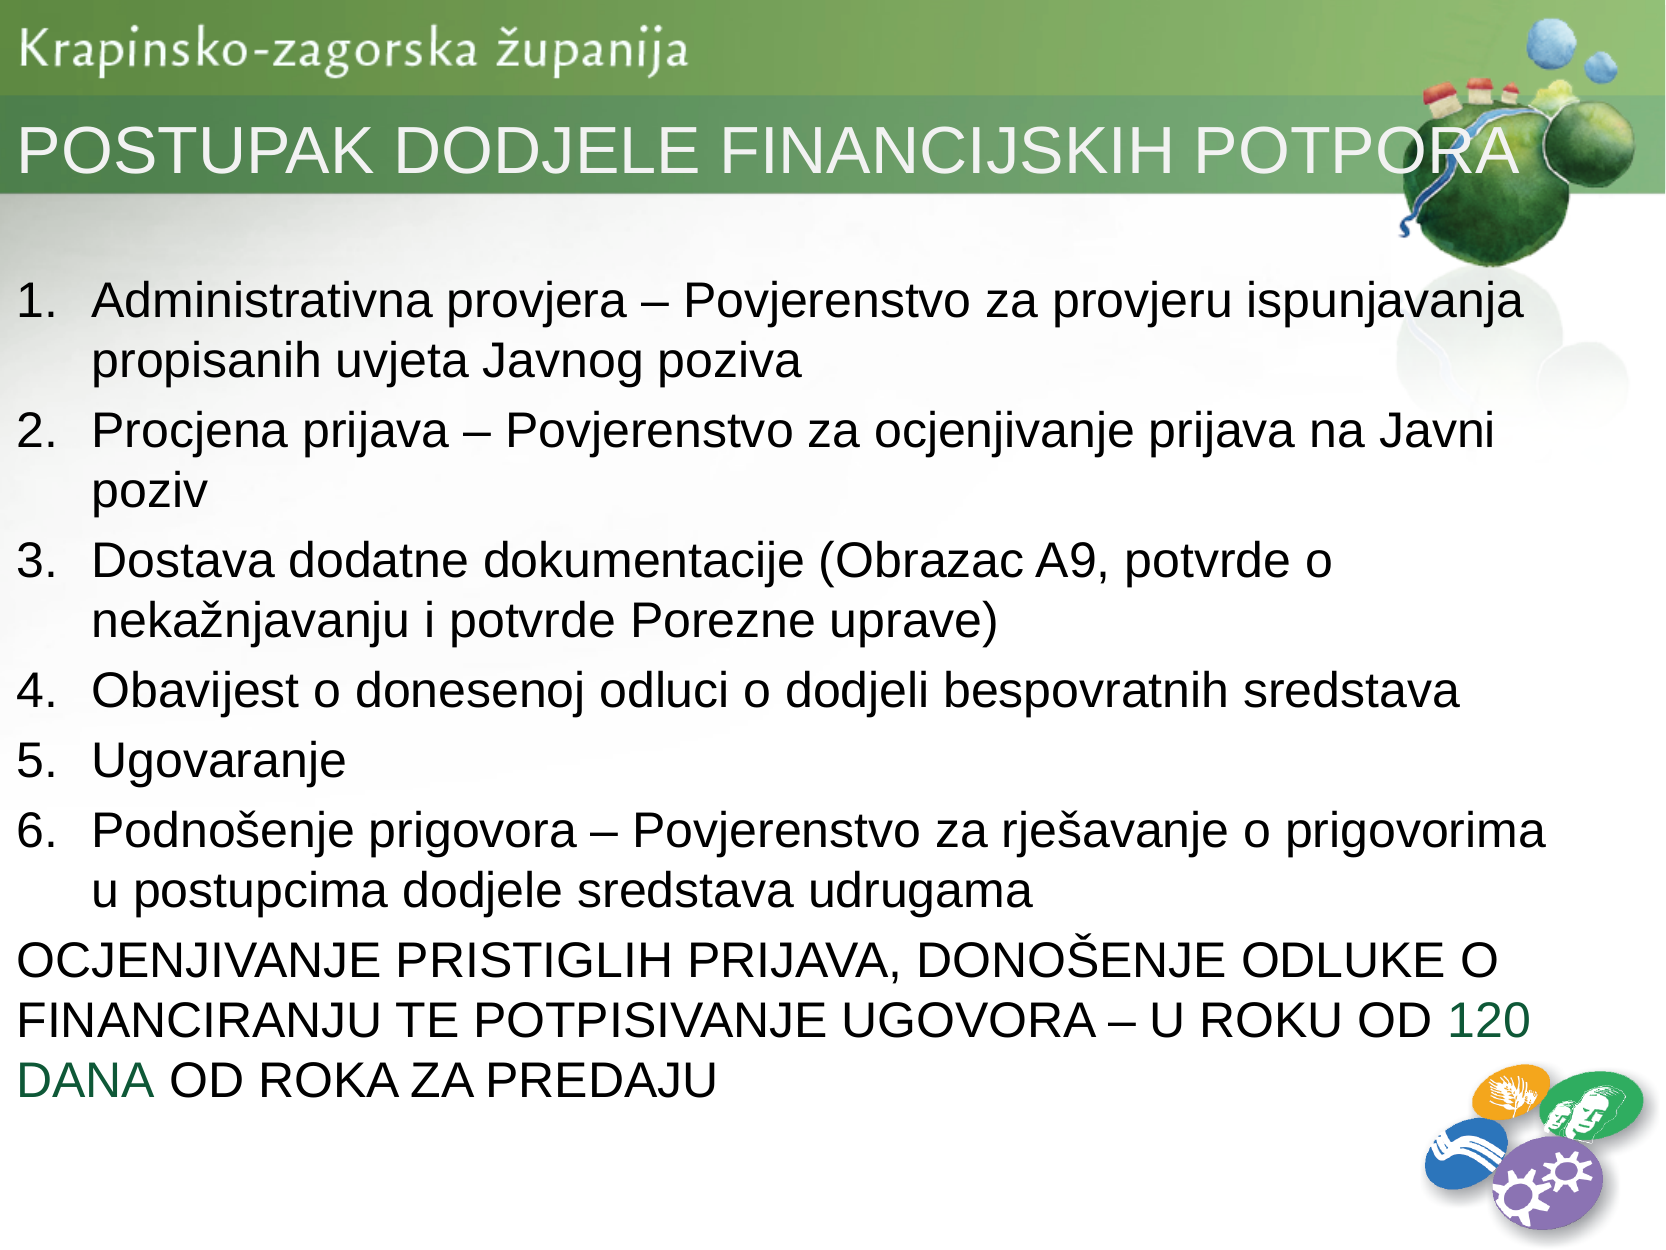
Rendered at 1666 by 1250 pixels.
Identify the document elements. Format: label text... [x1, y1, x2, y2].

list POSTUPAK DODJELE FINANCIJSKIH POTPORA Administrativna provjera – Povjerenstvo za provjeru ispunjavanja propisanih uvjeta Javnog poziva Procjena prijava – Povjerenstvo za ocjenjivanje prijava na Javni poziv Dostava dodatne dokumentacije (Obrazac A9, potvrde o nekažnjavanju i potvrde Porezne uprave) Obavijest o donesenoj odluci o dodjeli bespovratnih sredstava Ugovaranje Podnošenje prigovora – Povjerenstvo za rješavanje o prigovorima u postupcima dodjele sredstava udrugama OCJENJIVANJE PRISTIGLIH PRIJAVA, DONOŠENJE ODLUKE O FINANCIRANJU TE POTPISIVANJE UGOVORA – U ROKU OD 120 DANA OD ROKA ZA PREDAJU [0, 98, 1603, 1208]
picture [0, 0, 1666, 1250]
